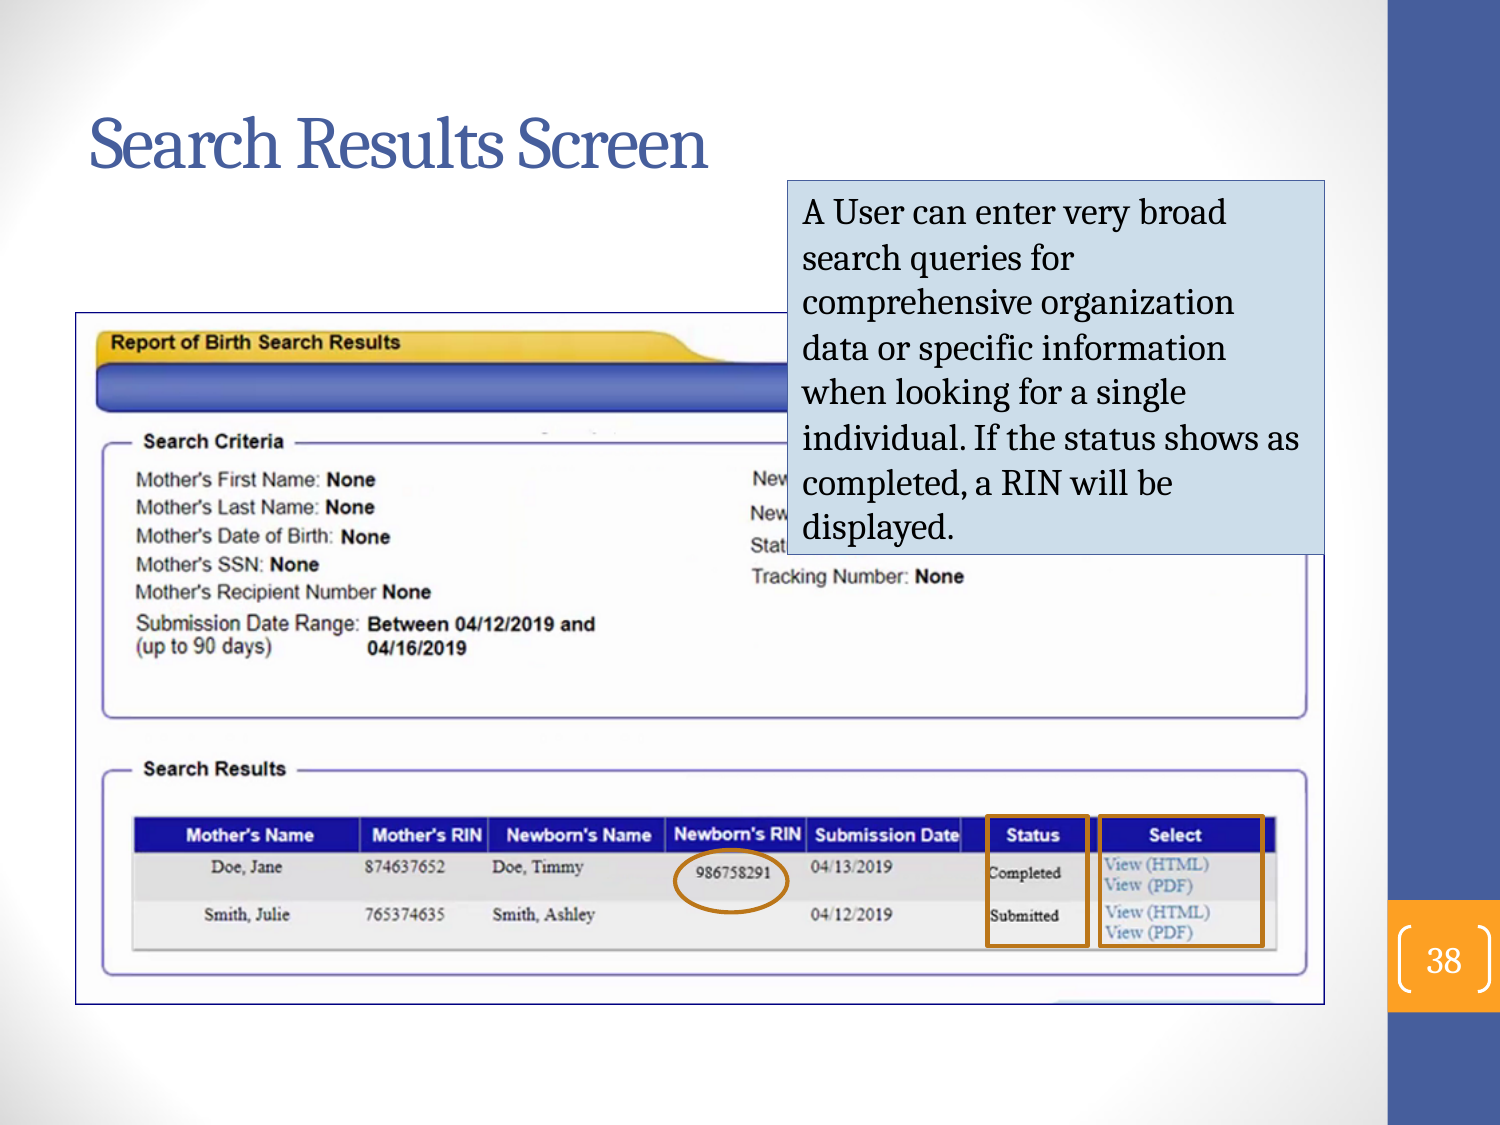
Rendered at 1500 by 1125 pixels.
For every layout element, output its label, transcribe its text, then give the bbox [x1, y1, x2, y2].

picture [0, 0, 1387, 1125]
title Search Results Screen [75, 45, 1325, 233]
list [74, 311, 1326, 1005]
slide_number 38 [1397, 924, 1492, 994]
text_box A User can enter very broad search queries for comprehensive organization data or specific information when looking for a single individual. If the status shows as completed, a RIN will be displayed. [787, 180, 1325, 306]
